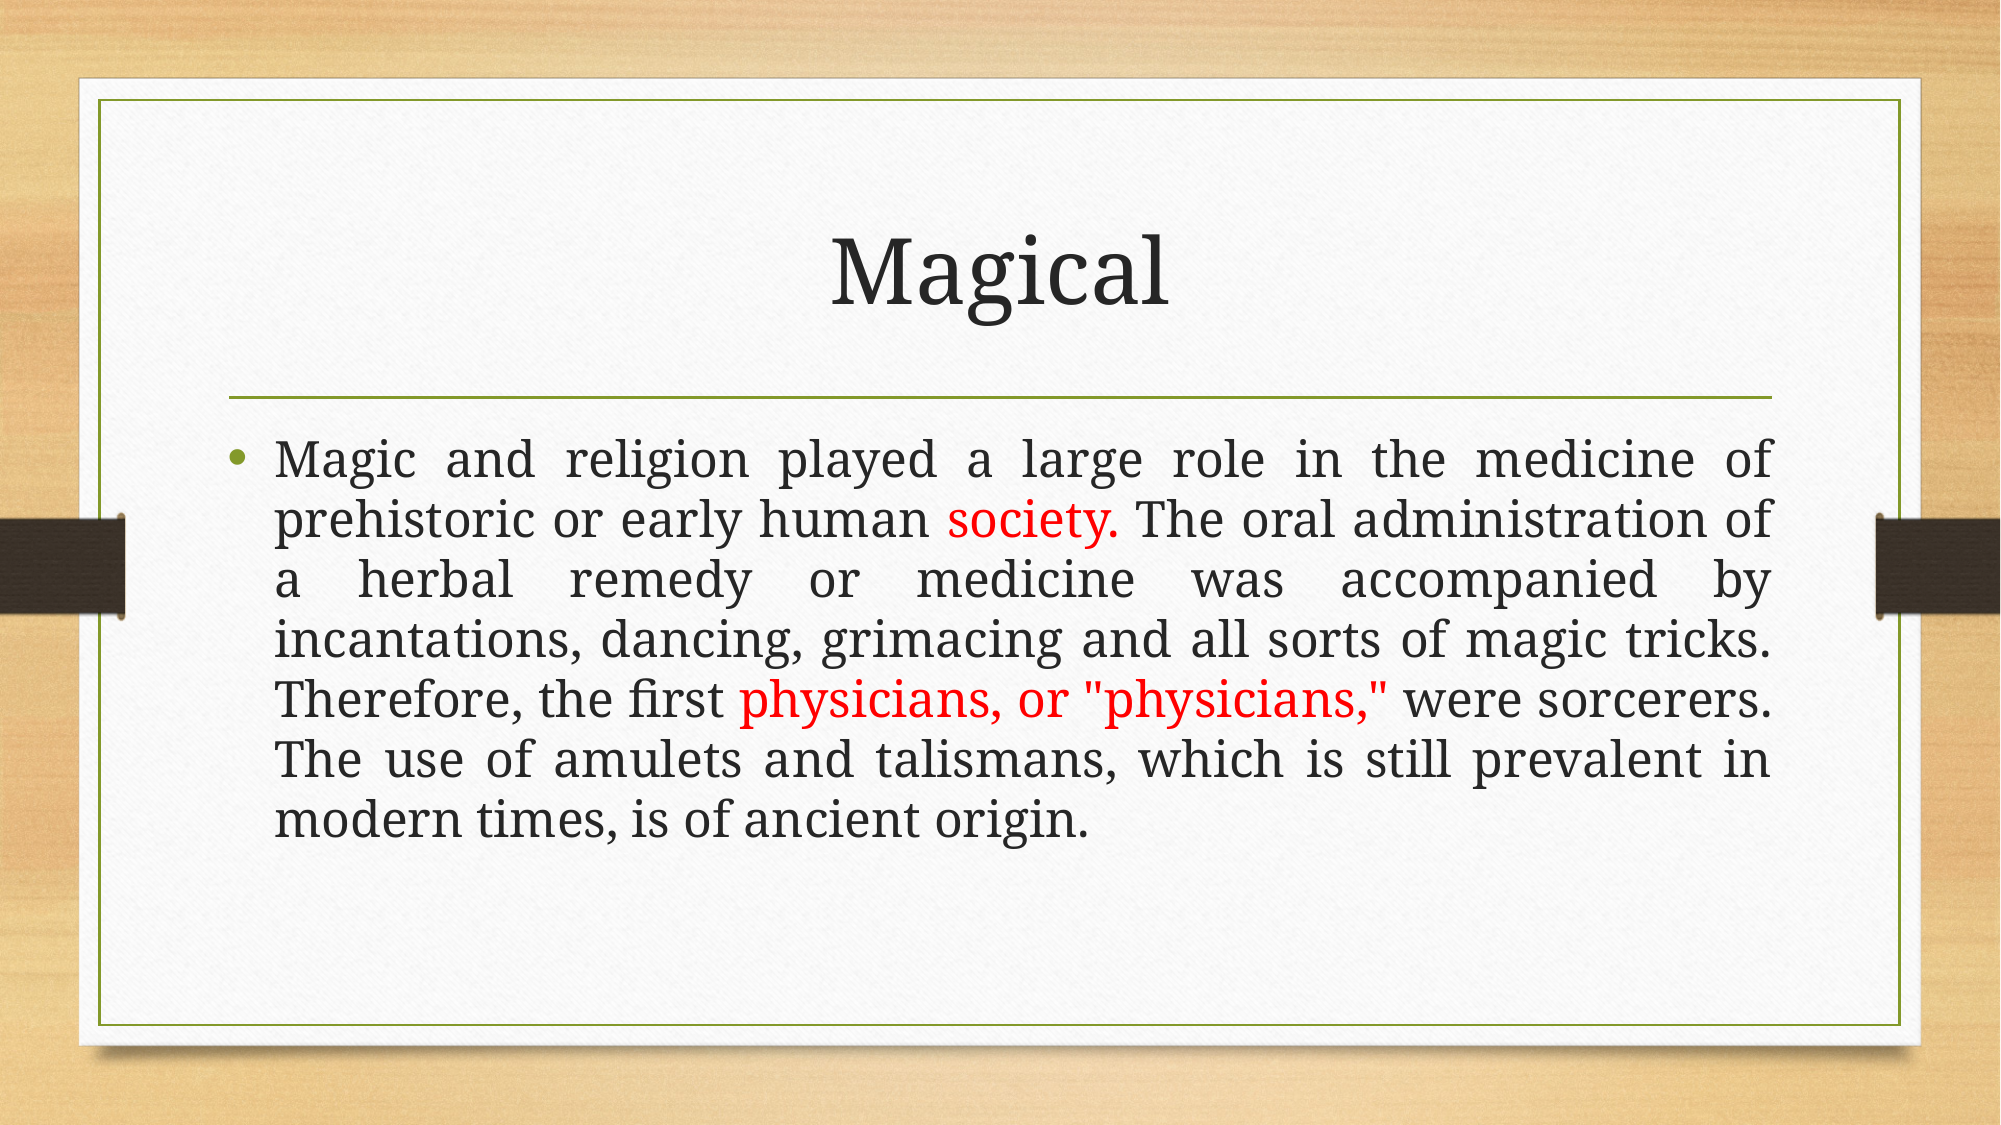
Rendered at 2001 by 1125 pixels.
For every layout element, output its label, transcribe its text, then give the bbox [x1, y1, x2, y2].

picture [0, 0, 2001, 1125]
title Magical [212, 161, 1788, 375]
list Magic and religion played a large role in the medicine of prehistoric or early human society. The oral administration of a herbal remedy or medicine was accompanied by incantations, dancing, grimacing and all sorts of magic tricks. Therefore, the first physicians, or "physicians," were sorcerers. The use of amulets and talismans, which is still prevalent in modern times, is of ancient origin. [212, 419, 1788, 964]
